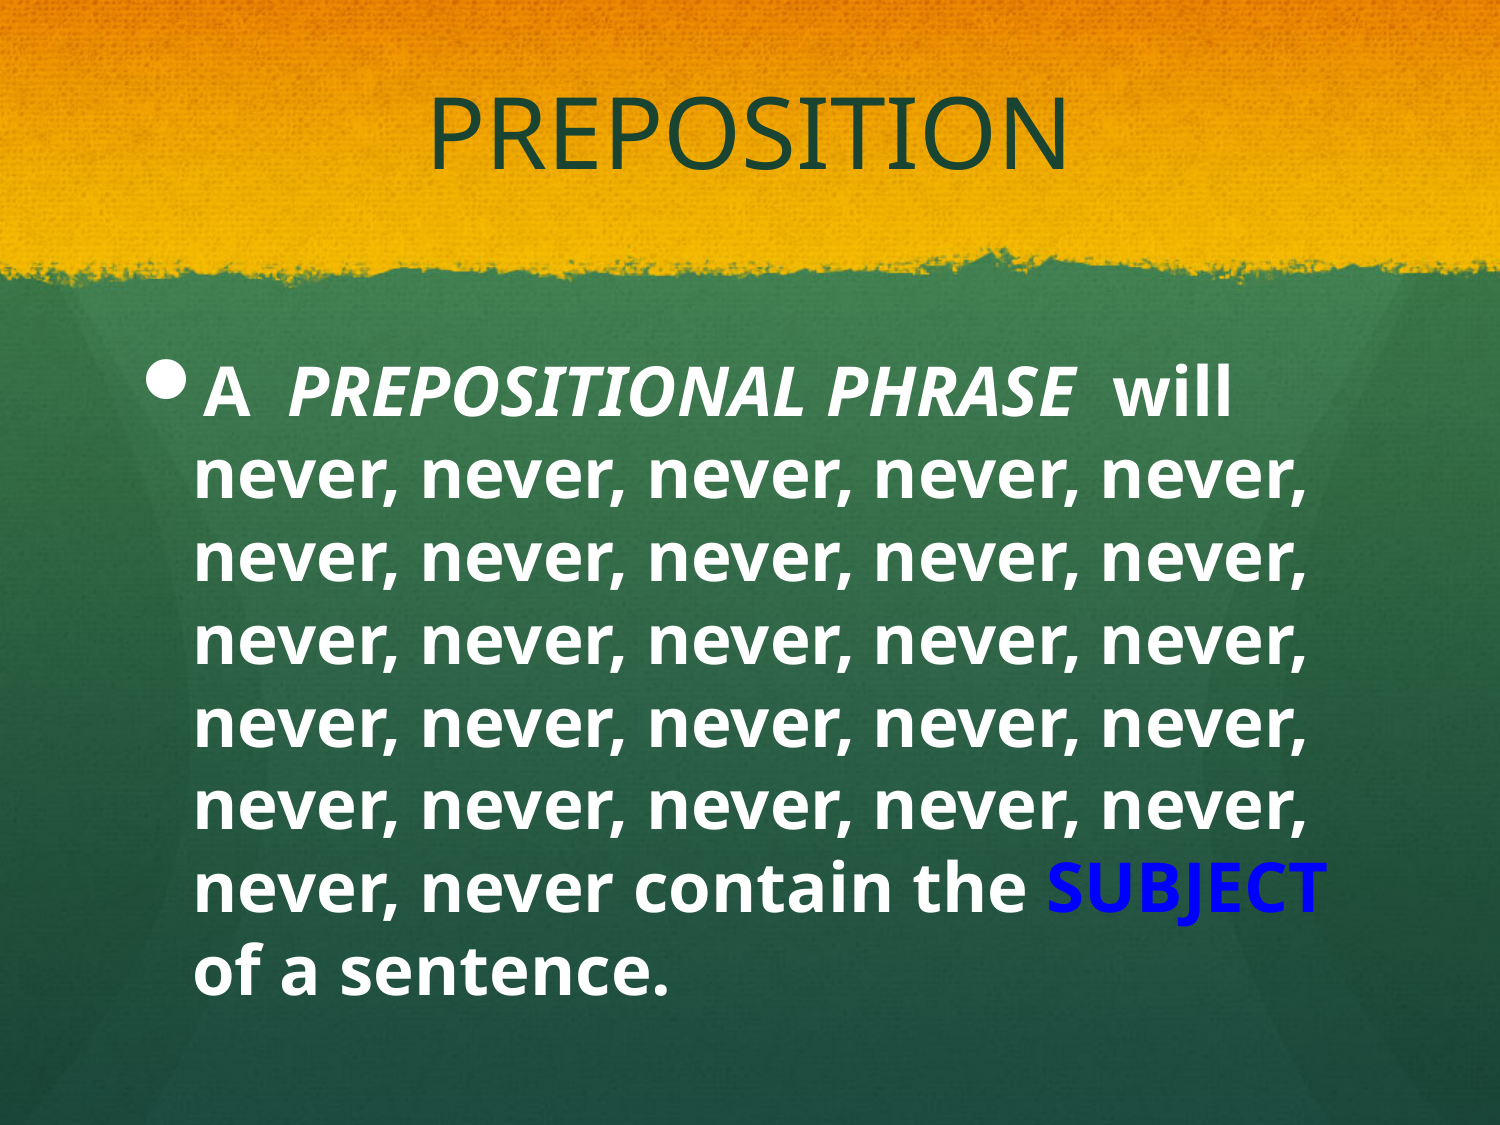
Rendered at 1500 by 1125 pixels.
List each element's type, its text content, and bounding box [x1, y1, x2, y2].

picture [0, 0, 1500, 1125]
list A PREPOSITIONAL PHRASE will never, never, never, never, never, never, never, never, never, never, never, never, never, never, never, never, never, never, never, never, never, never, never, never, never, never, never contain the SUBJECT of a sentence. [125, 339, 1375, 1026]
title PREPOSITION [125, 13, 1375, 246]
